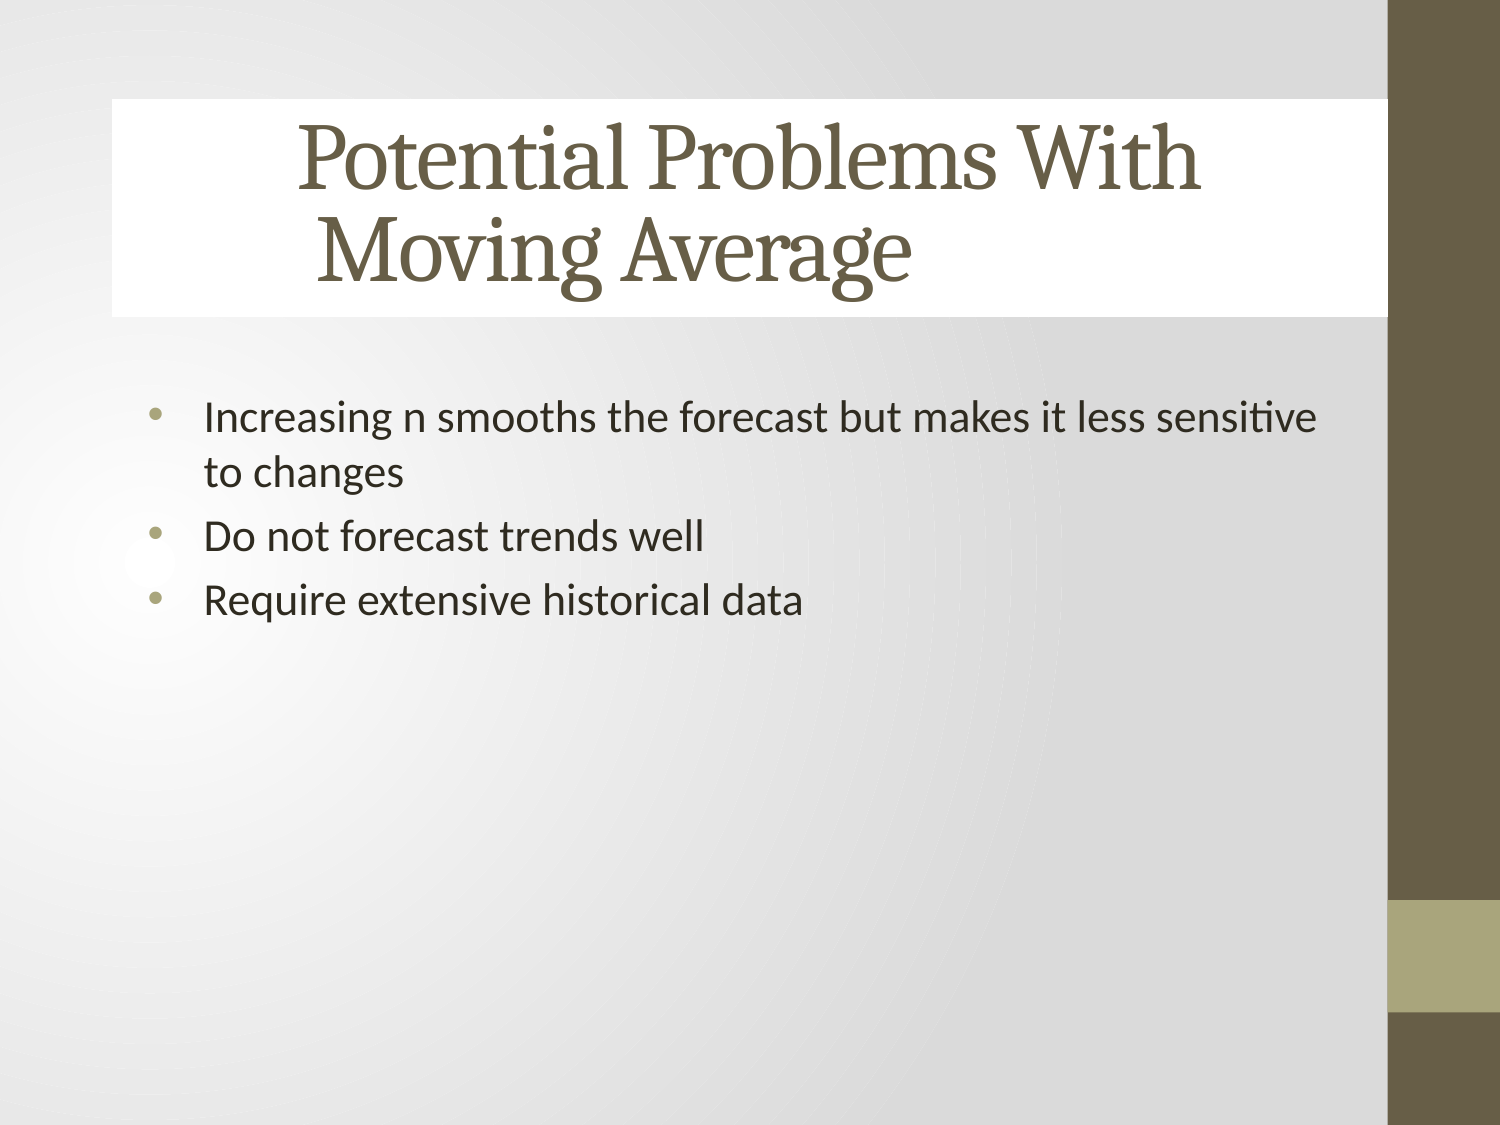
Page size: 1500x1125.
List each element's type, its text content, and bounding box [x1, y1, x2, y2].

title Potential Problems With Moving Average [112, 99, 1388, 317]
list Increasing n smooths the forecast but makes it less sensitive to changes Do not forecast trends well Require extensive historical data [132, 379, 1368, 884]
